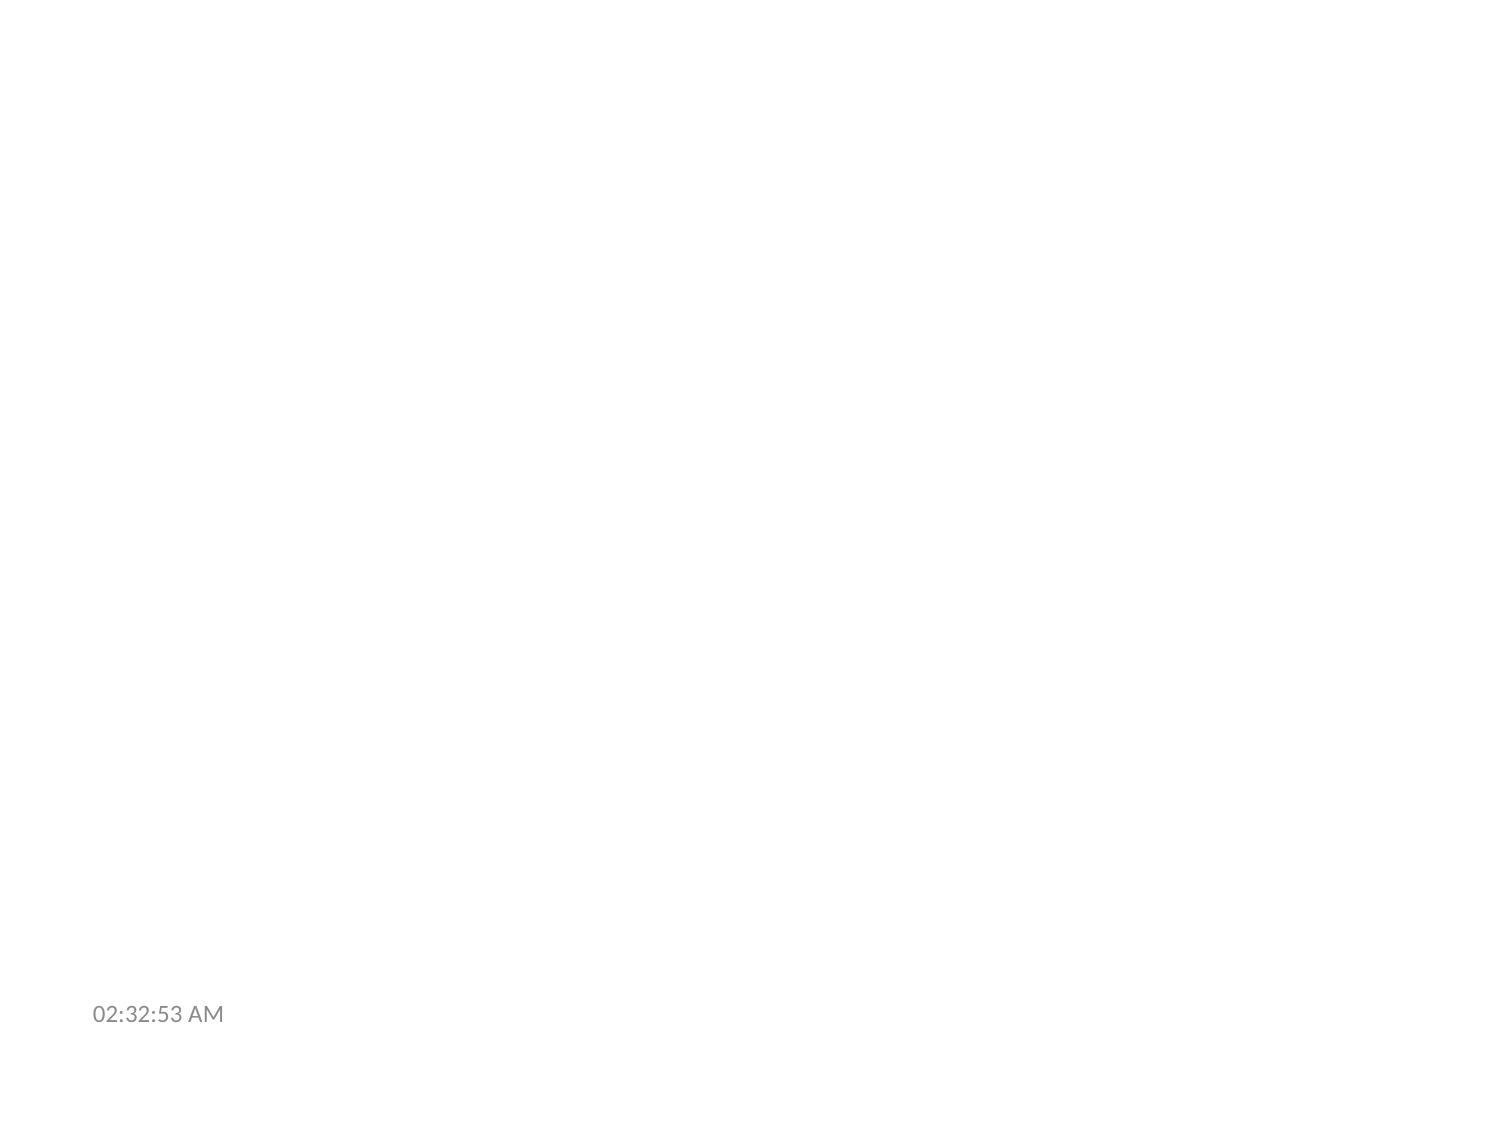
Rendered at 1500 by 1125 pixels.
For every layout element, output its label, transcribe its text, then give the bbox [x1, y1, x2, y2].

text_box 3:35:09 PM [77, 982, 428, 1043]
